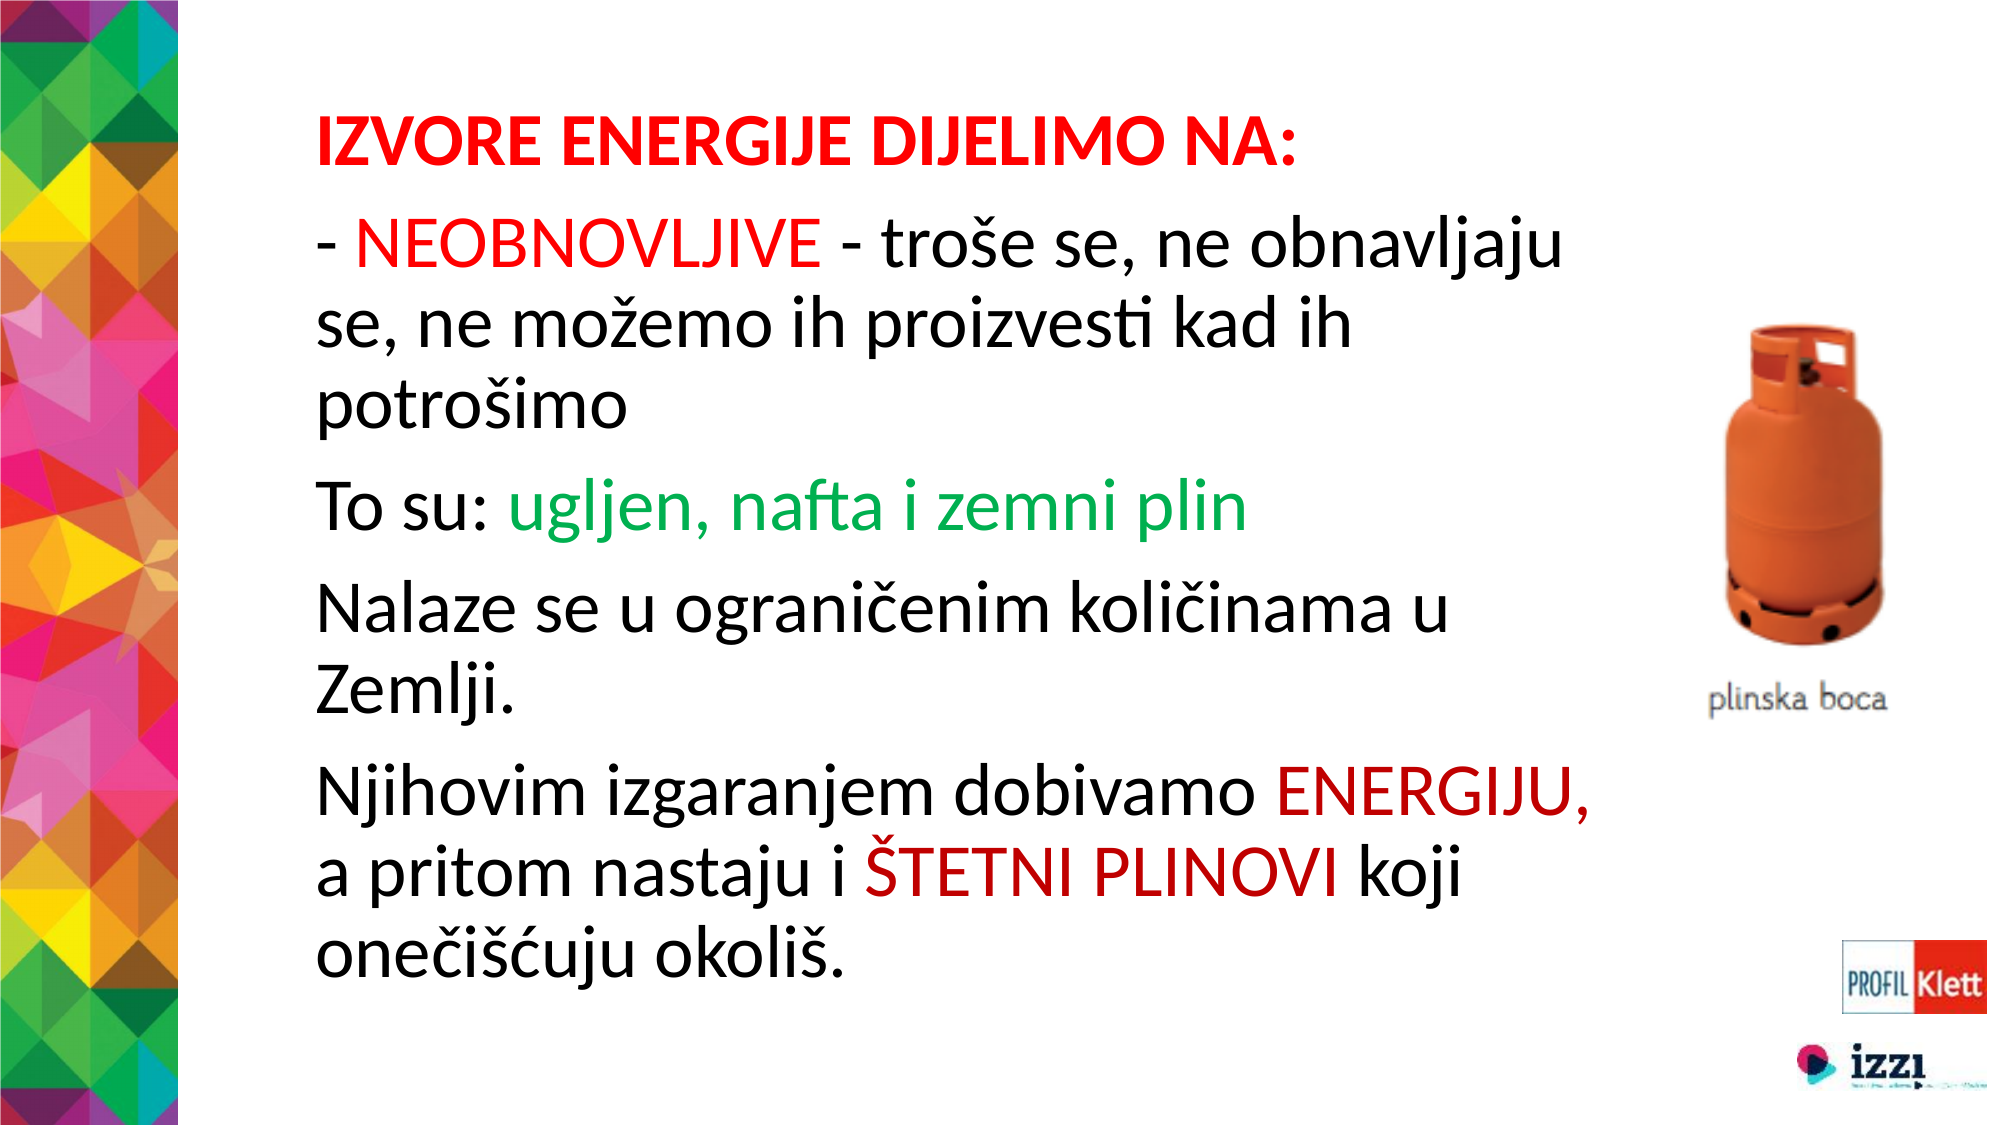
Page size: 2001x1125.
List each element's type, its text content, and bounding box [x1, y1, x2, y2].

picture [1672, 301, 1938, 740]
picture [1797, 1042, 1987, 1091]
picture [1842, 940, 1987, 1014]
list IZVORE ENERGIJE DIJELIMO NA: - NEOBNOVLJIVE - troše se, ne obnavljaju se, ne možemo ih proizvesti kad ih potrošimo To su: ugljen, nafta i zemni plin Nalaze se u ograničenim količinama u Zemlji. Njihovim izgaranjem dobivamo ENERGIJU, a pritom nastaju i ŠTETNI PLINOVI koji onečišćuju okoliš. [300, 93, 1652, 1098]
picture [1, 2, 178, 1124]
